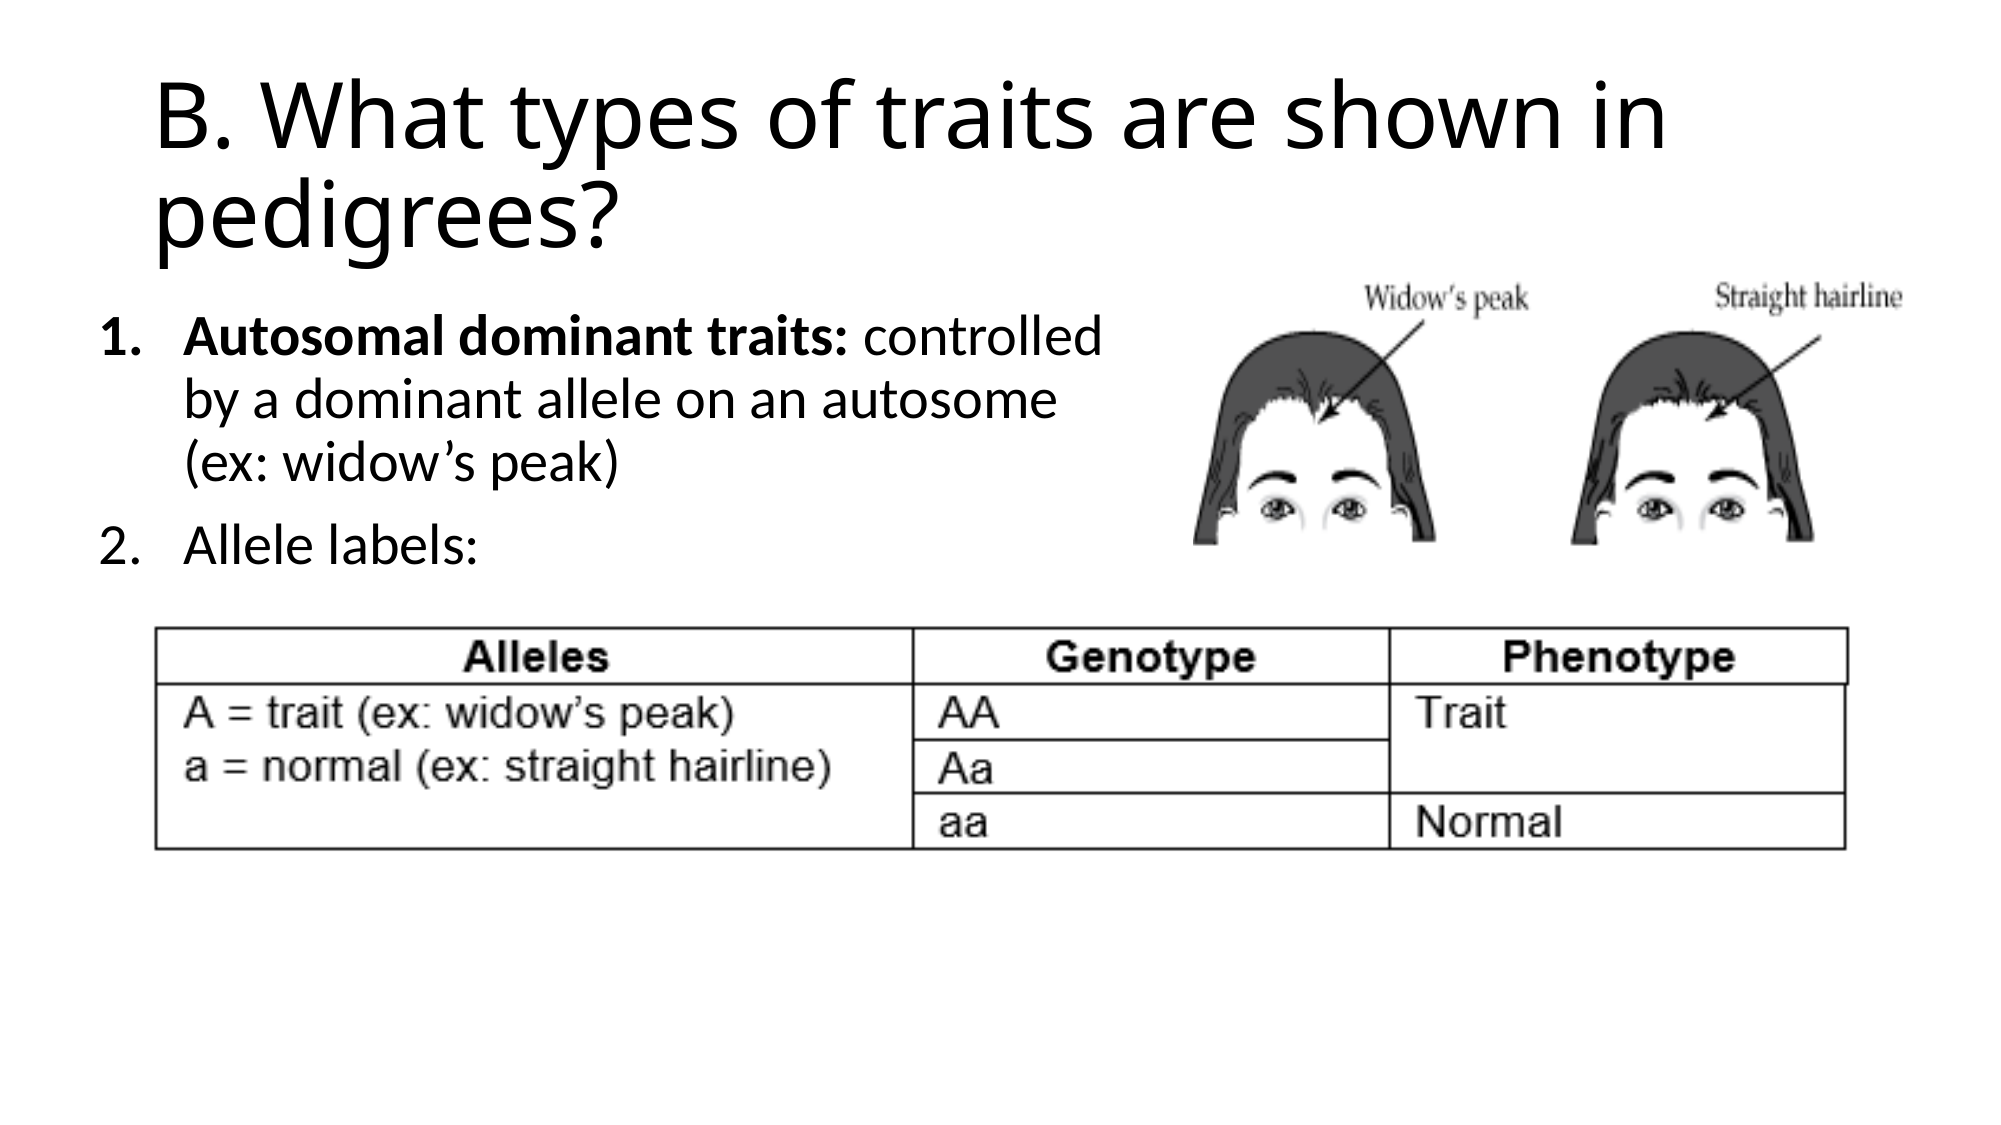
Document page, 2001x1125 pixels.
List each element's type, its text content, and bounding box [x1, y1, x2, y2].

picture [137, 609, 1879, 875]
title B. What types of traits are shown in pedigrees? [137, 59, 1863, 278]
list Autosomal dominant traits: controlled by a dominant allele on an autosome (ex: widow’s peak) Allele labels: [83, 297, 1123, 1012]
picture [1192, 277, 1905, 549]
